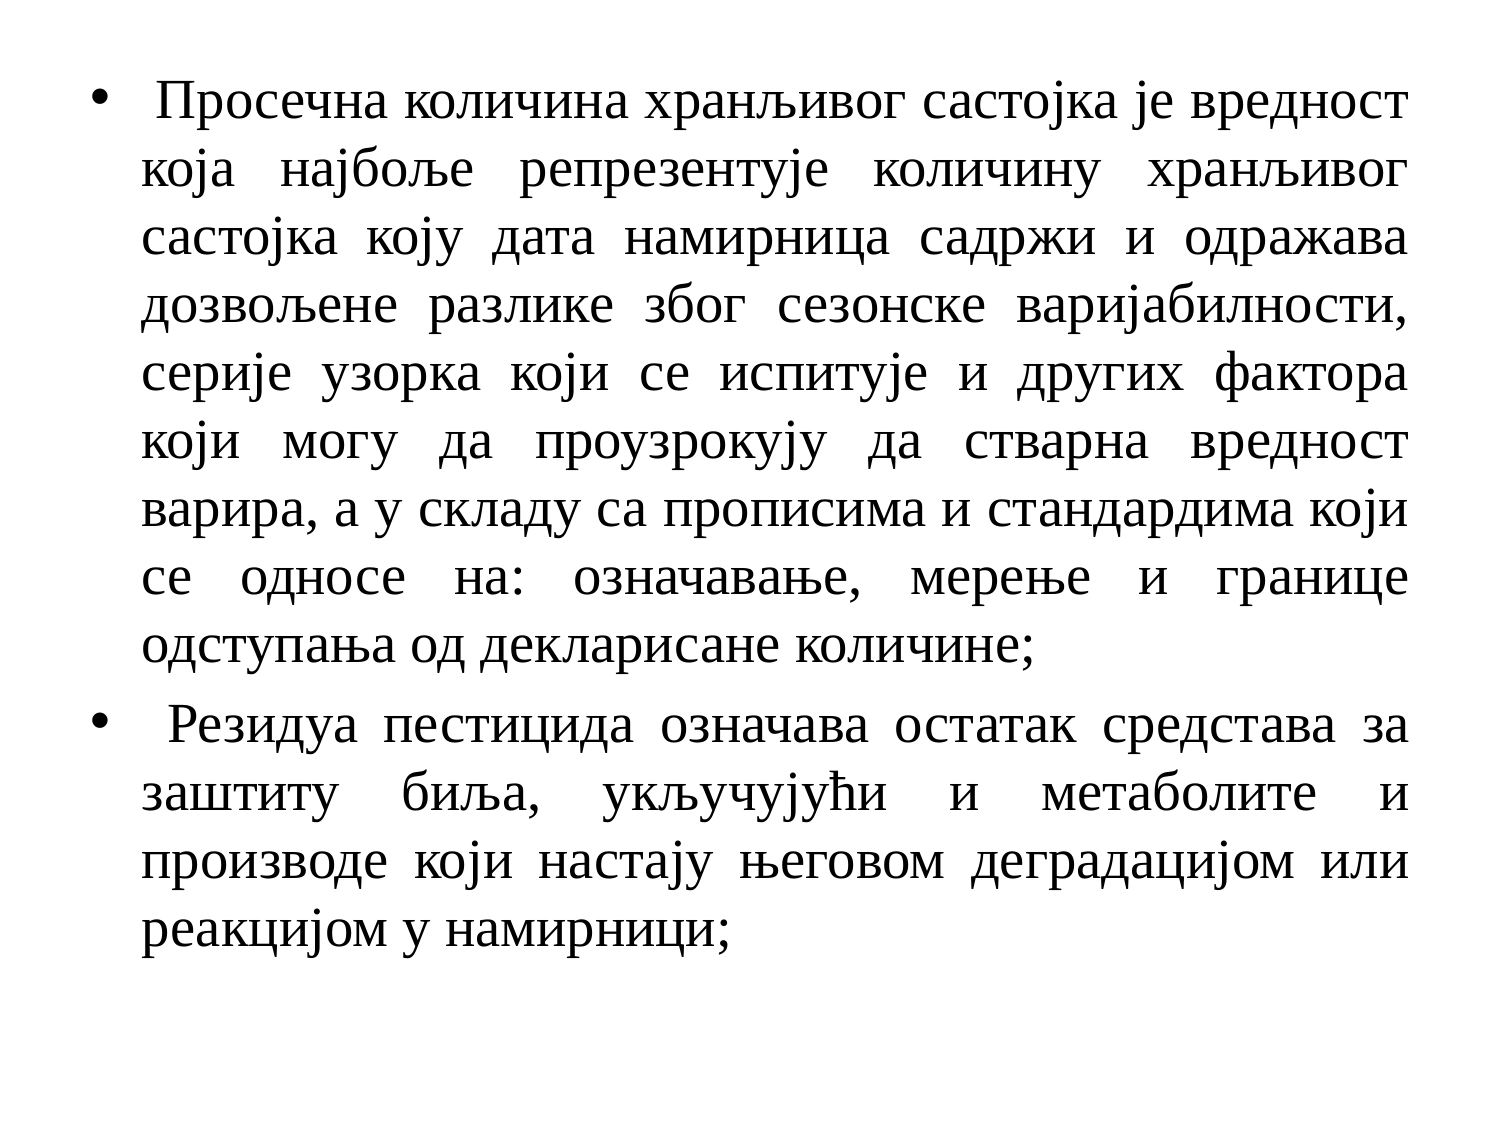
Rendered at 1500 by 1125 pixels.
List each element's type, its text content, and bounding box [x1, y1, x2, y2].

list Просечна количина хранљивог састојка је вредност која најбоље репрезентује количину хранљивог састојка коју дата намирница садржи и одражава дозвољене разлике због сезонске варијабилности, серије узорка који се испитује и других фактора који могу да проузрокују да стварна вредност варира, а у складу са прописима и стандардима који се односе на: означавање, мерење и границе одступања од декларисане количине; Резидуа пестицида означава остатак средстава за заштиту биља, укључујући и метаболите и производе који настају његовом деградацијом или реакцијом у намирници; [75, 54, 1425, 1005]
